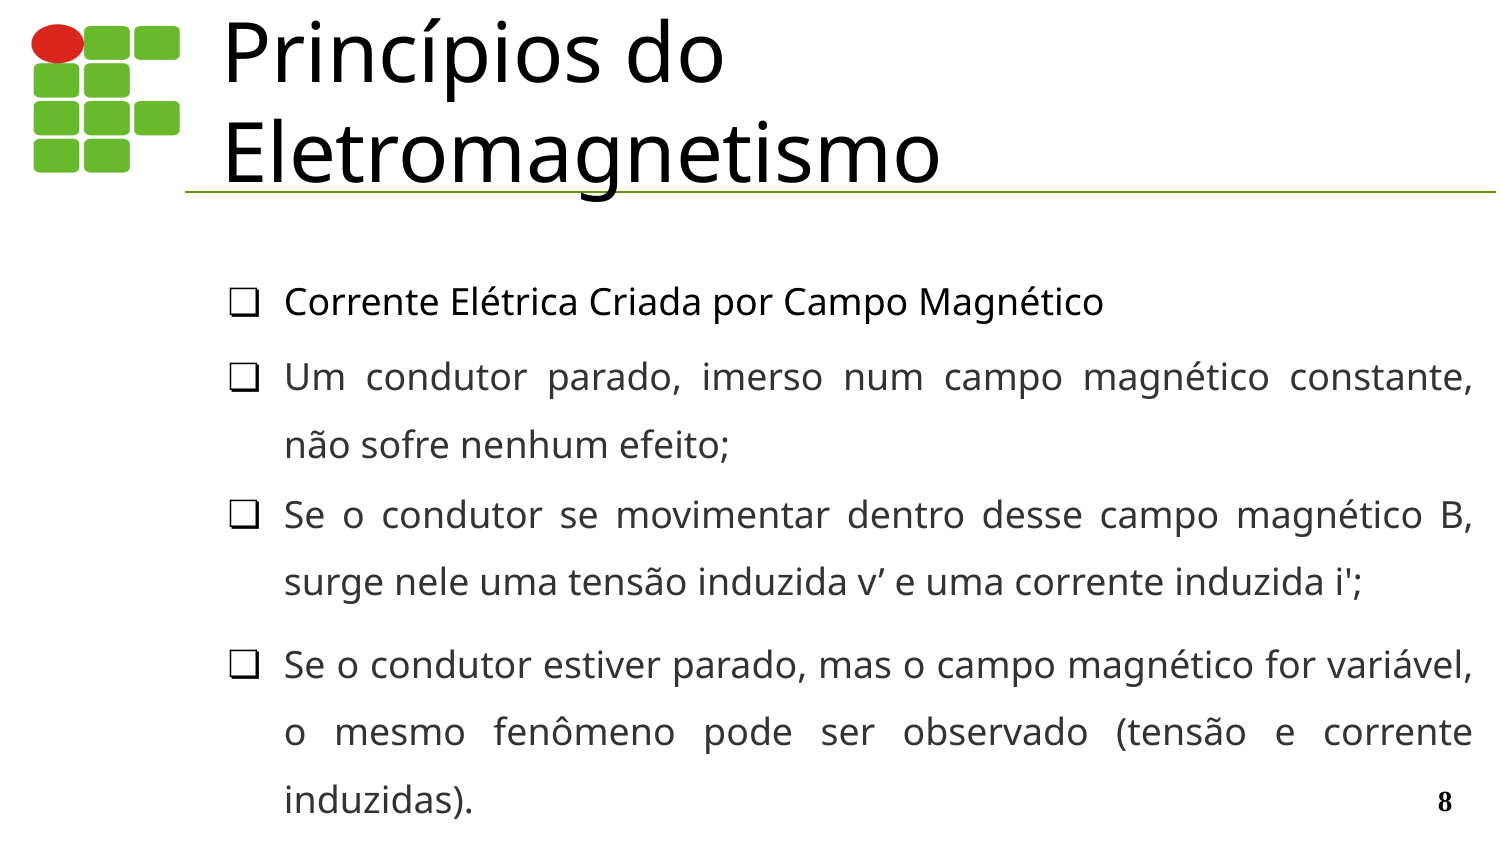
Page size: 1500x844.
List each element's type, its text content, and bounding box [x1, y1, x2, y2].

list Corrente Elétrica Criada por Campo Magnético [193, 248, 1490, 321]
picture [29, 23, 182, 174]
list Se o condutor estiver parado, mas o campo magnético for variável, o mesmo fenômeno pode ser observado (tensão e corrente induzidas). [193, 610, 1490, 745]
text_box ‹#› [1390, 768, 1468, 825]
title Princípios do Eletromagnetismo [206, 26, 1468, 207]
list Se o condutor se movimentar dentro desse campo magnético B, surge nele uma tensão induzida v’ e uma corrente induzida i'; [193, 460, 1490, 595]
list Um condutor parado, imerso num campo magnético constante, não sofre nenhum efeito; [193, 323, 1490, 458]
